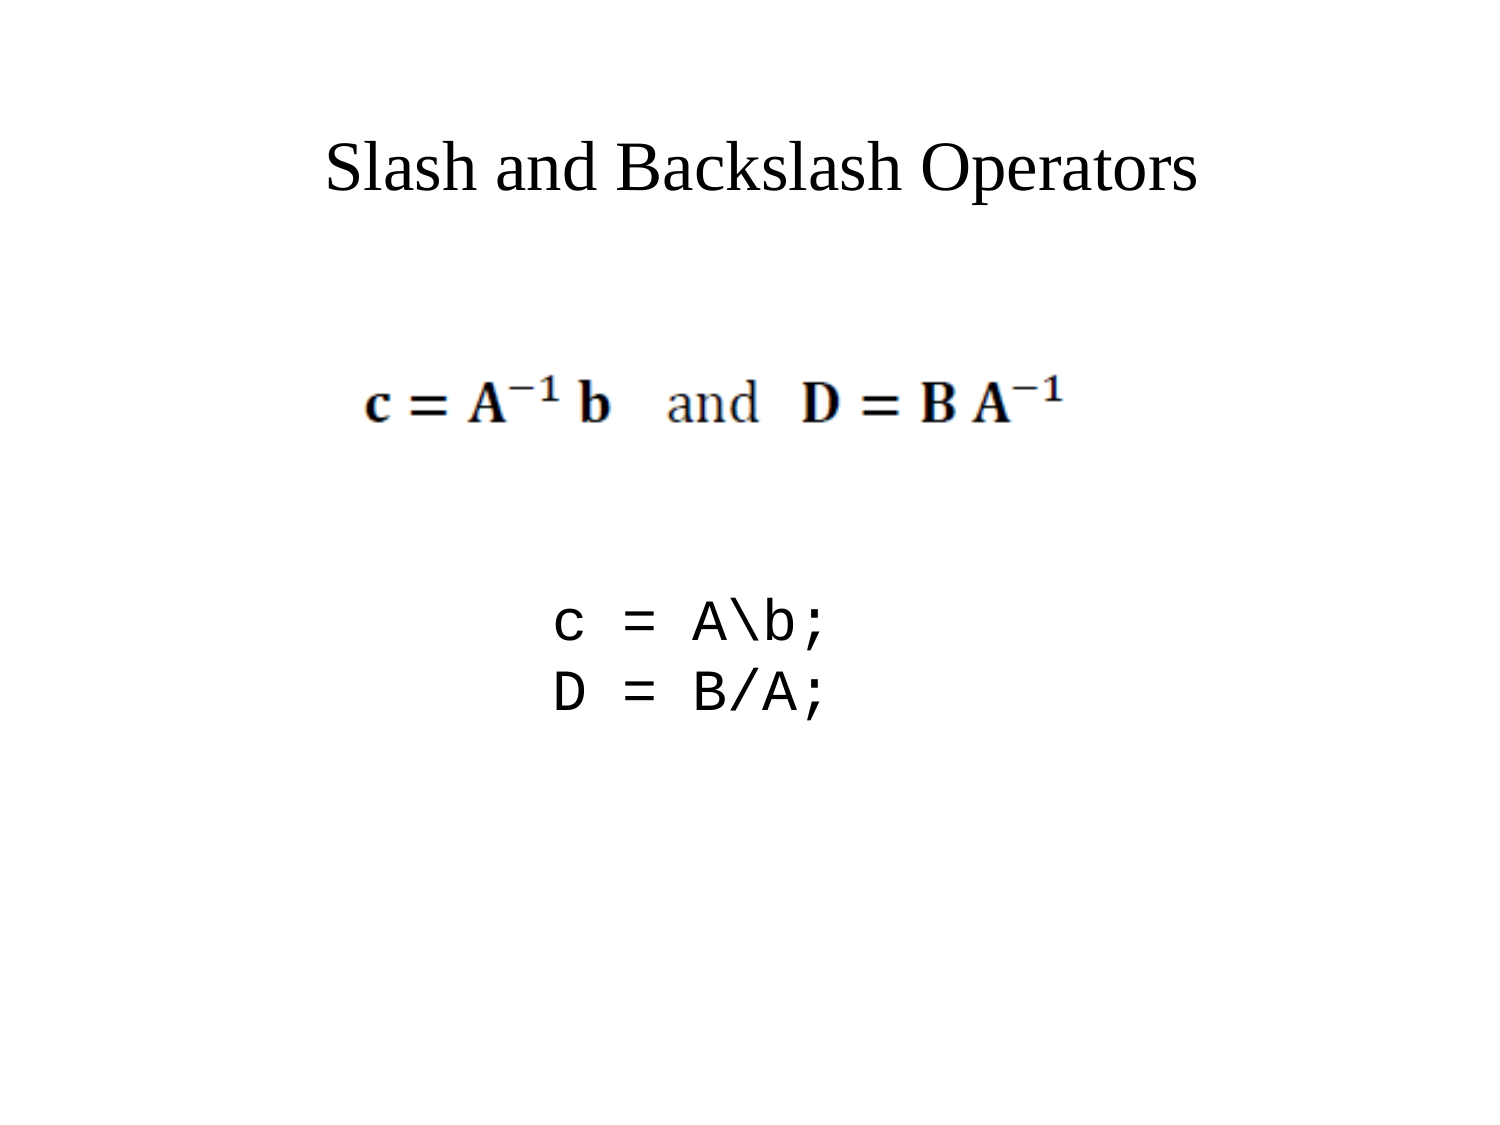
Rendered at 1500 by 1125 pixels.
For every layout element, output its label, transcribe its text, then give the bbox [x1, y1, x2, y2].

picture [337, 324, 1126, 551]
title Slash and Backslash Operators [87, 112, 1438, 213]
text_box c = A\b; D = B/A; [537, 574, 963, 730]
